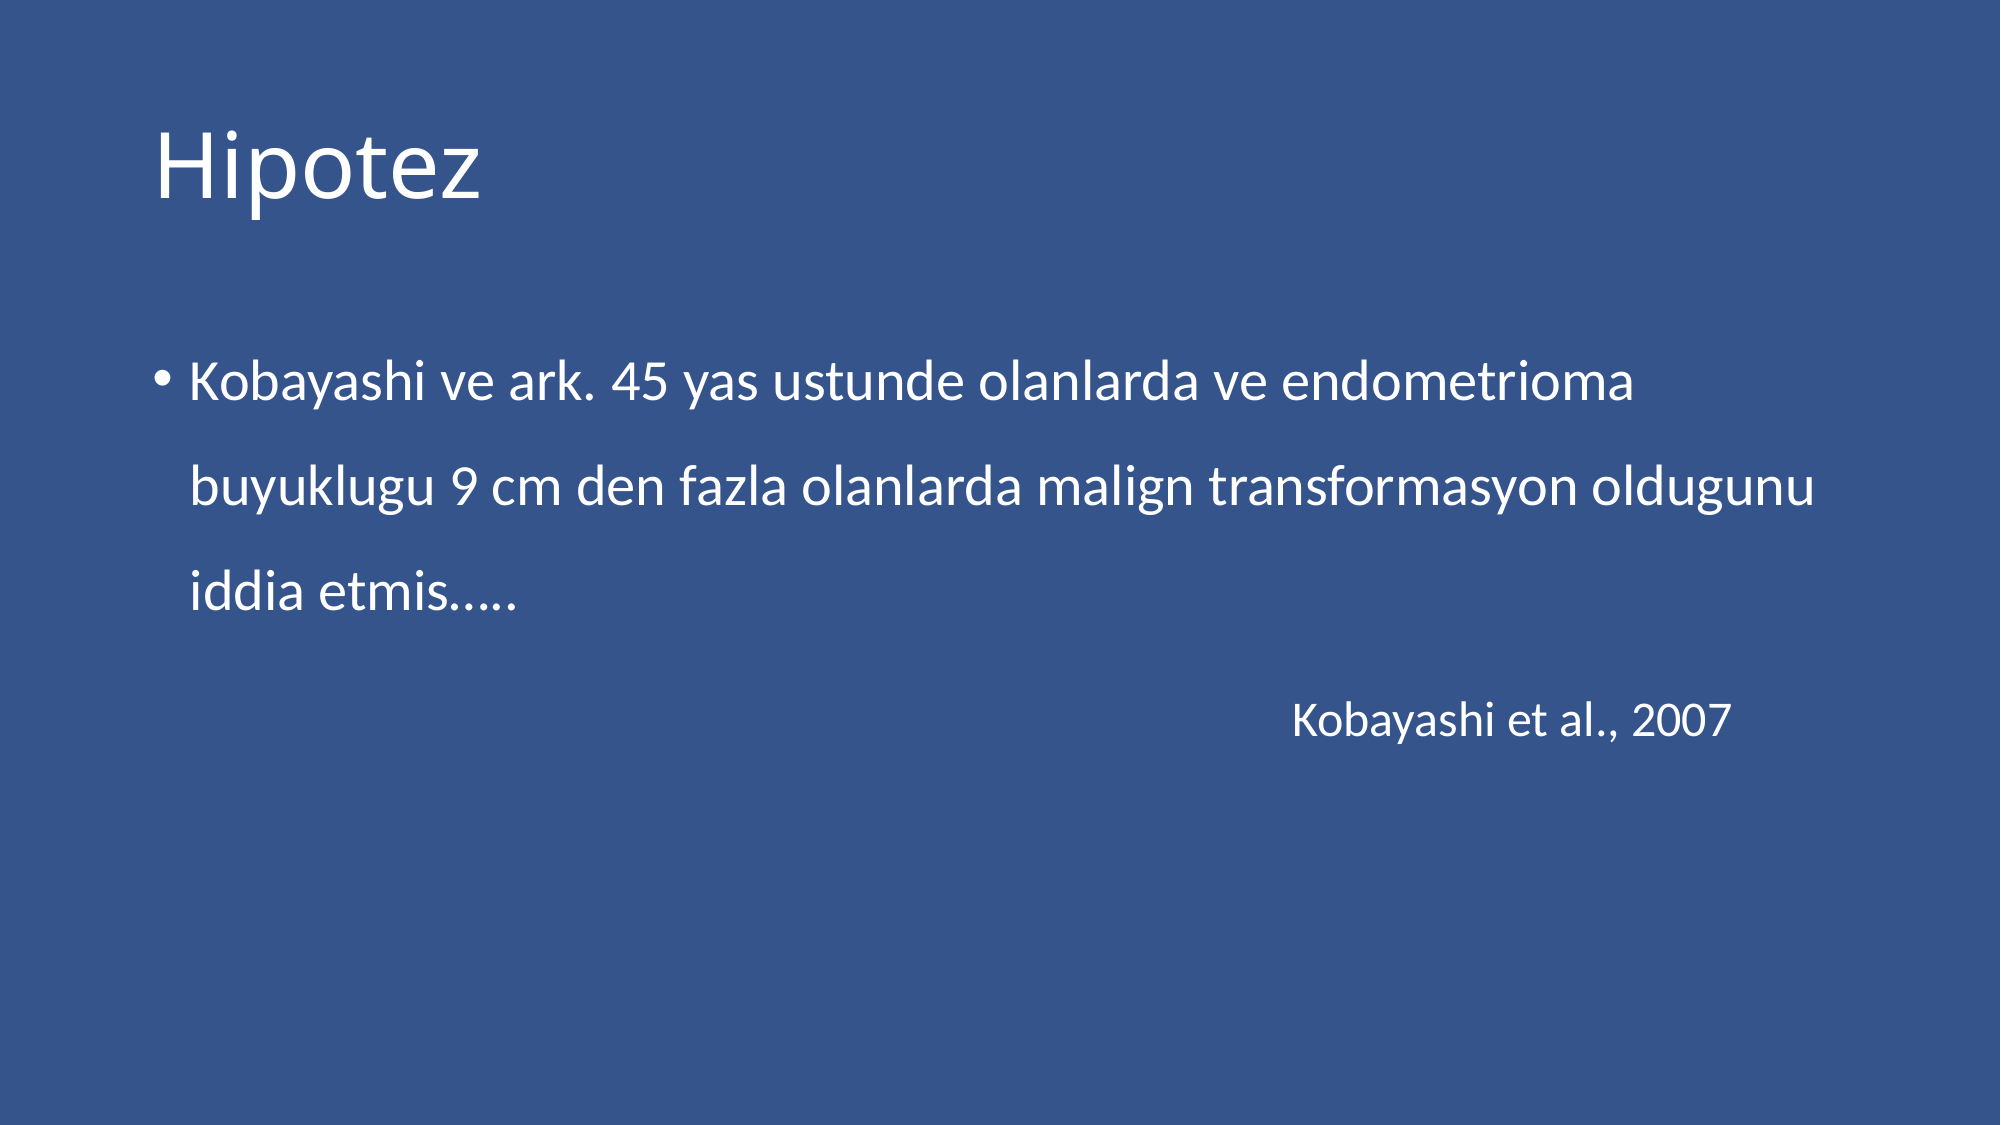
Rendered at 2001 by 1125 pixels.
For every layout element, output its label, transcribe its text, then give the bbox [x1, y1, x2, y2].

title Hipotez [137, 59, 1863, 278]
list Kobayashi ve ark. 45 yas ustunde olanlarda ve endometrioma buyuklugu 9 cm den fazla olanlarda malign transformasyon oldugunu iddia etmis….. Kobayashi et al., 2007 [137, 299, 1863, 1014]
